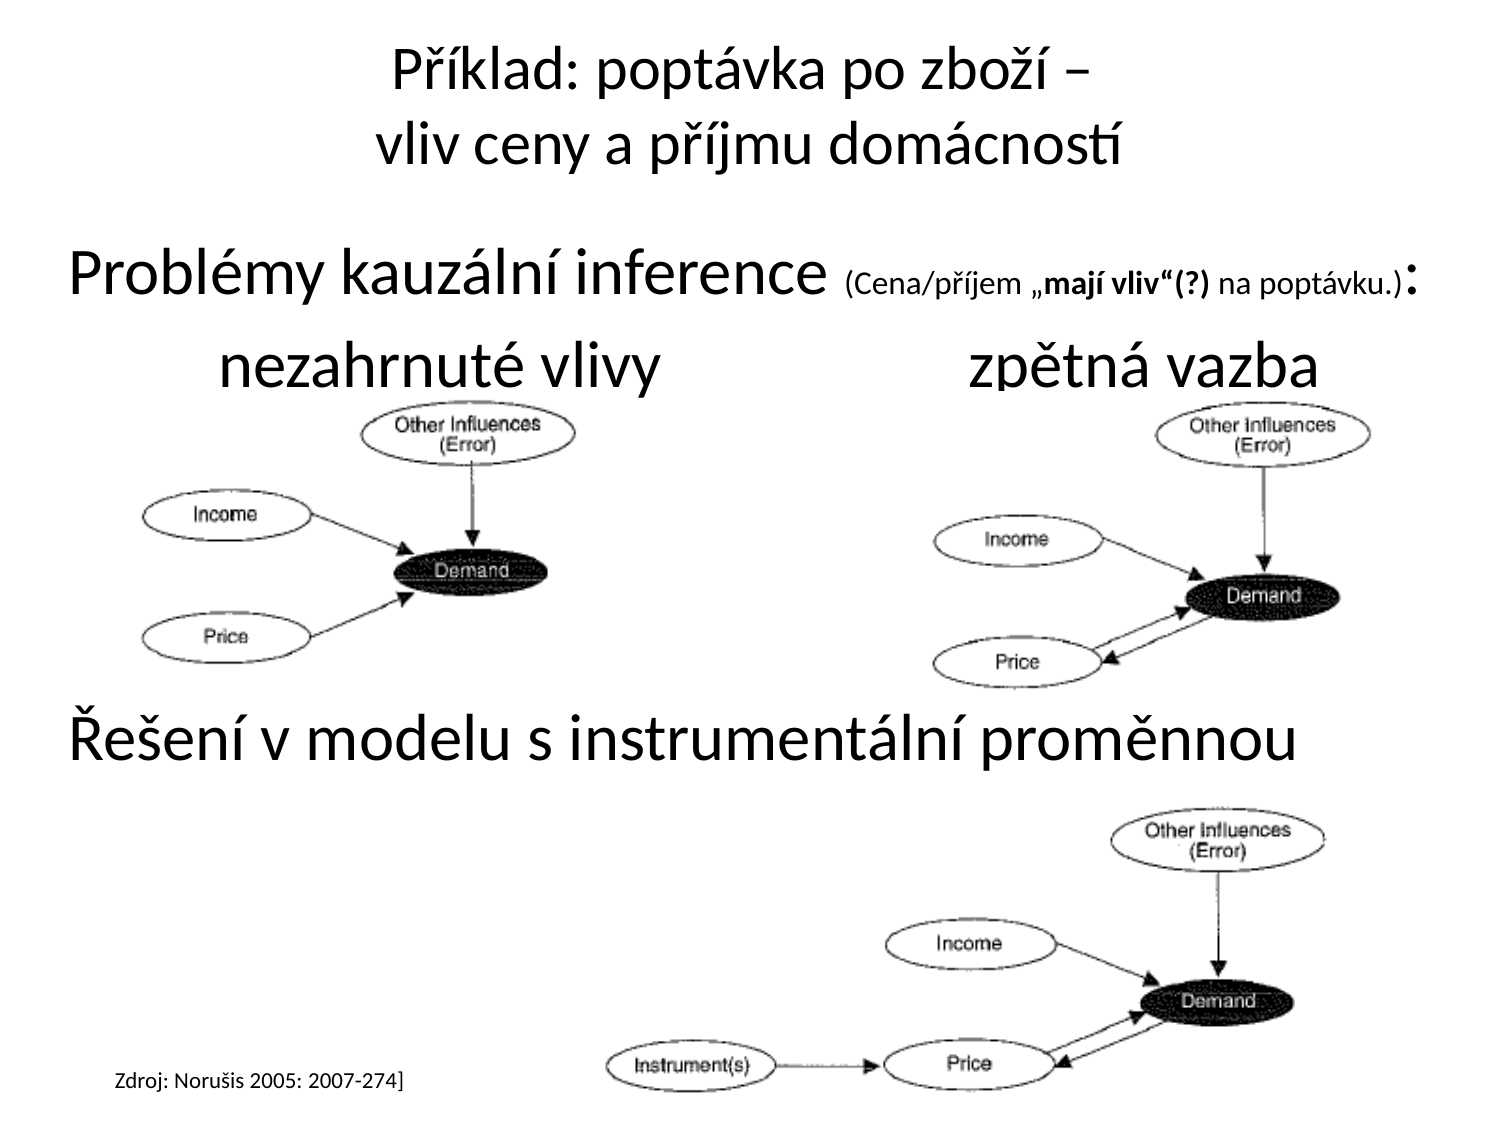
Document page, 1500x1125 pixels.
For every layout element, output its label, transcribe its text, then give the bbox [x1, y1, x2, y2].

text_box Zdroj: Norušis 2005: 2007-274] [100, 1058, 432, 1101]
picture [922, 391, 1375, 694]
picture [590, 788, 1340, 1102]
picture [122, 396, 594, 666]
title Příklad: poptávka po zboží – vliv ceny a příjmu domácností [75, 19, 1425, 185]
list Problémy kauzální inference (Cena/příjem „mají vliv“(?) na poptávku.): nezahrnuté vlivy zpětná vazba Řešení v modelu s instrumentální proměnnou [53, 219, 1459, 963]
